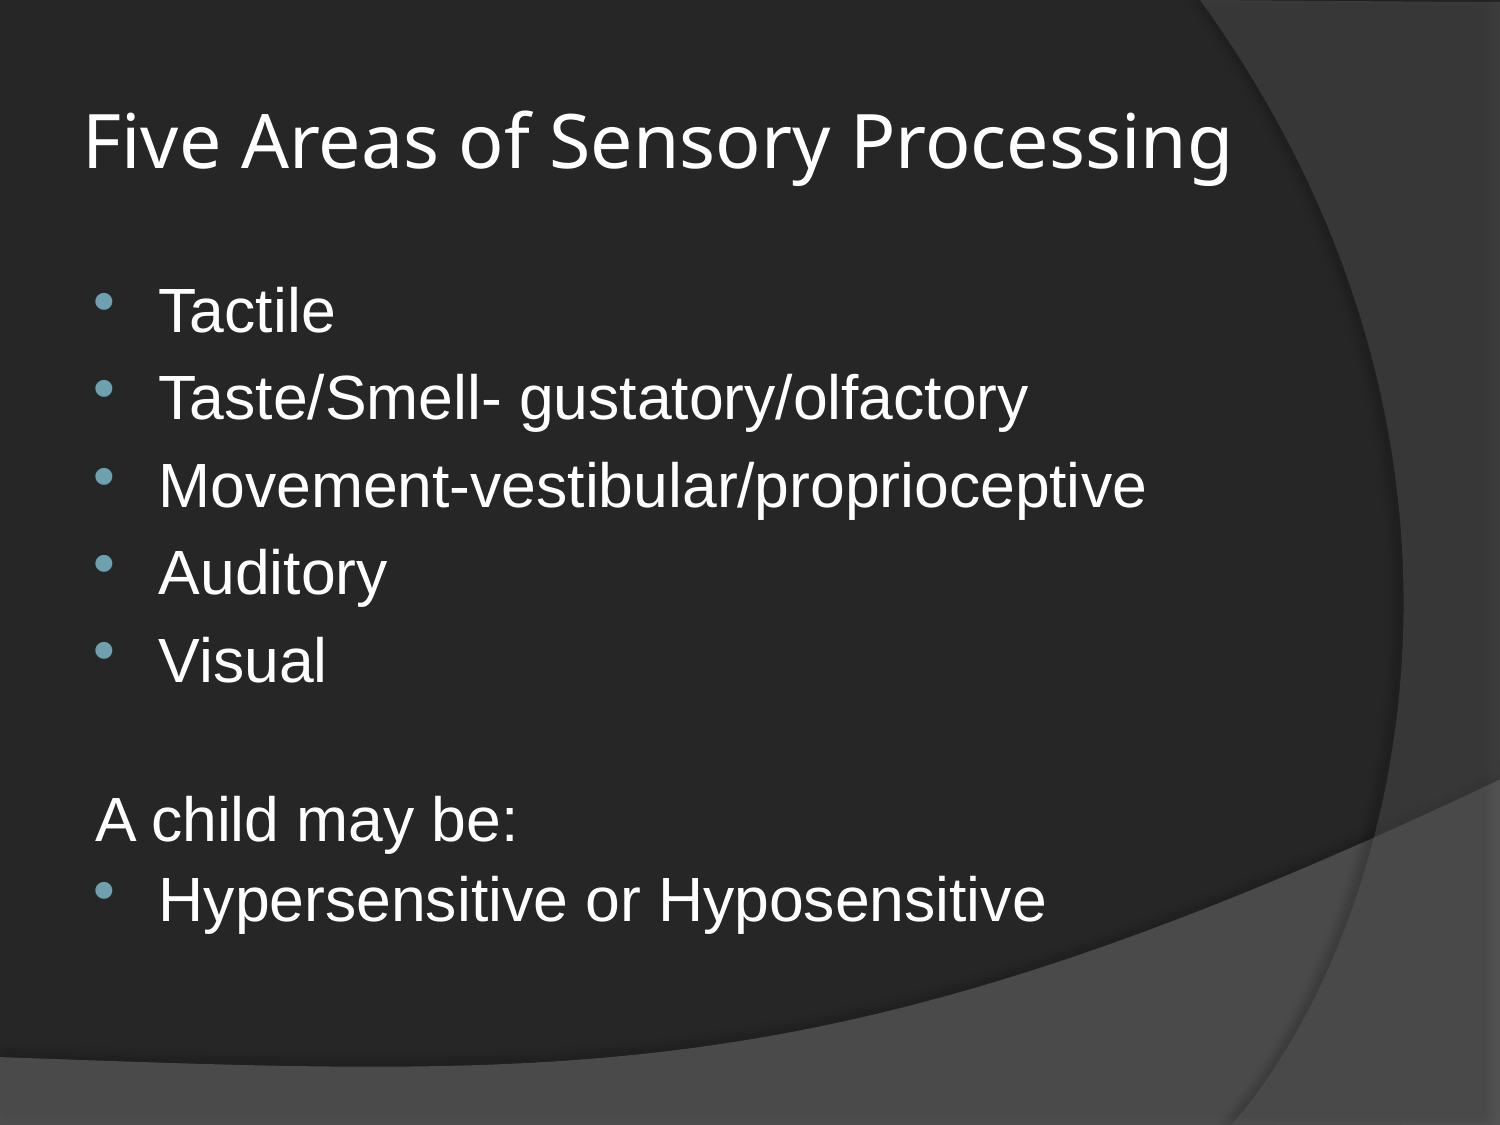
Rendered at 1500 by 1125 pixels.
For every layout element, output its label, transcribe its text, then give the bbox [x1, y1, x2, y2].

title Five Areas of Sensory Processing [75, 45, 1300, 233]
list Tactile Taste/Smell- gustatory/olfactory Movement-vestibular/proprioceptive Auditory Visual A child may be: Hypersensitive or Hyposensitive [75, 262, 1300, 1005]
